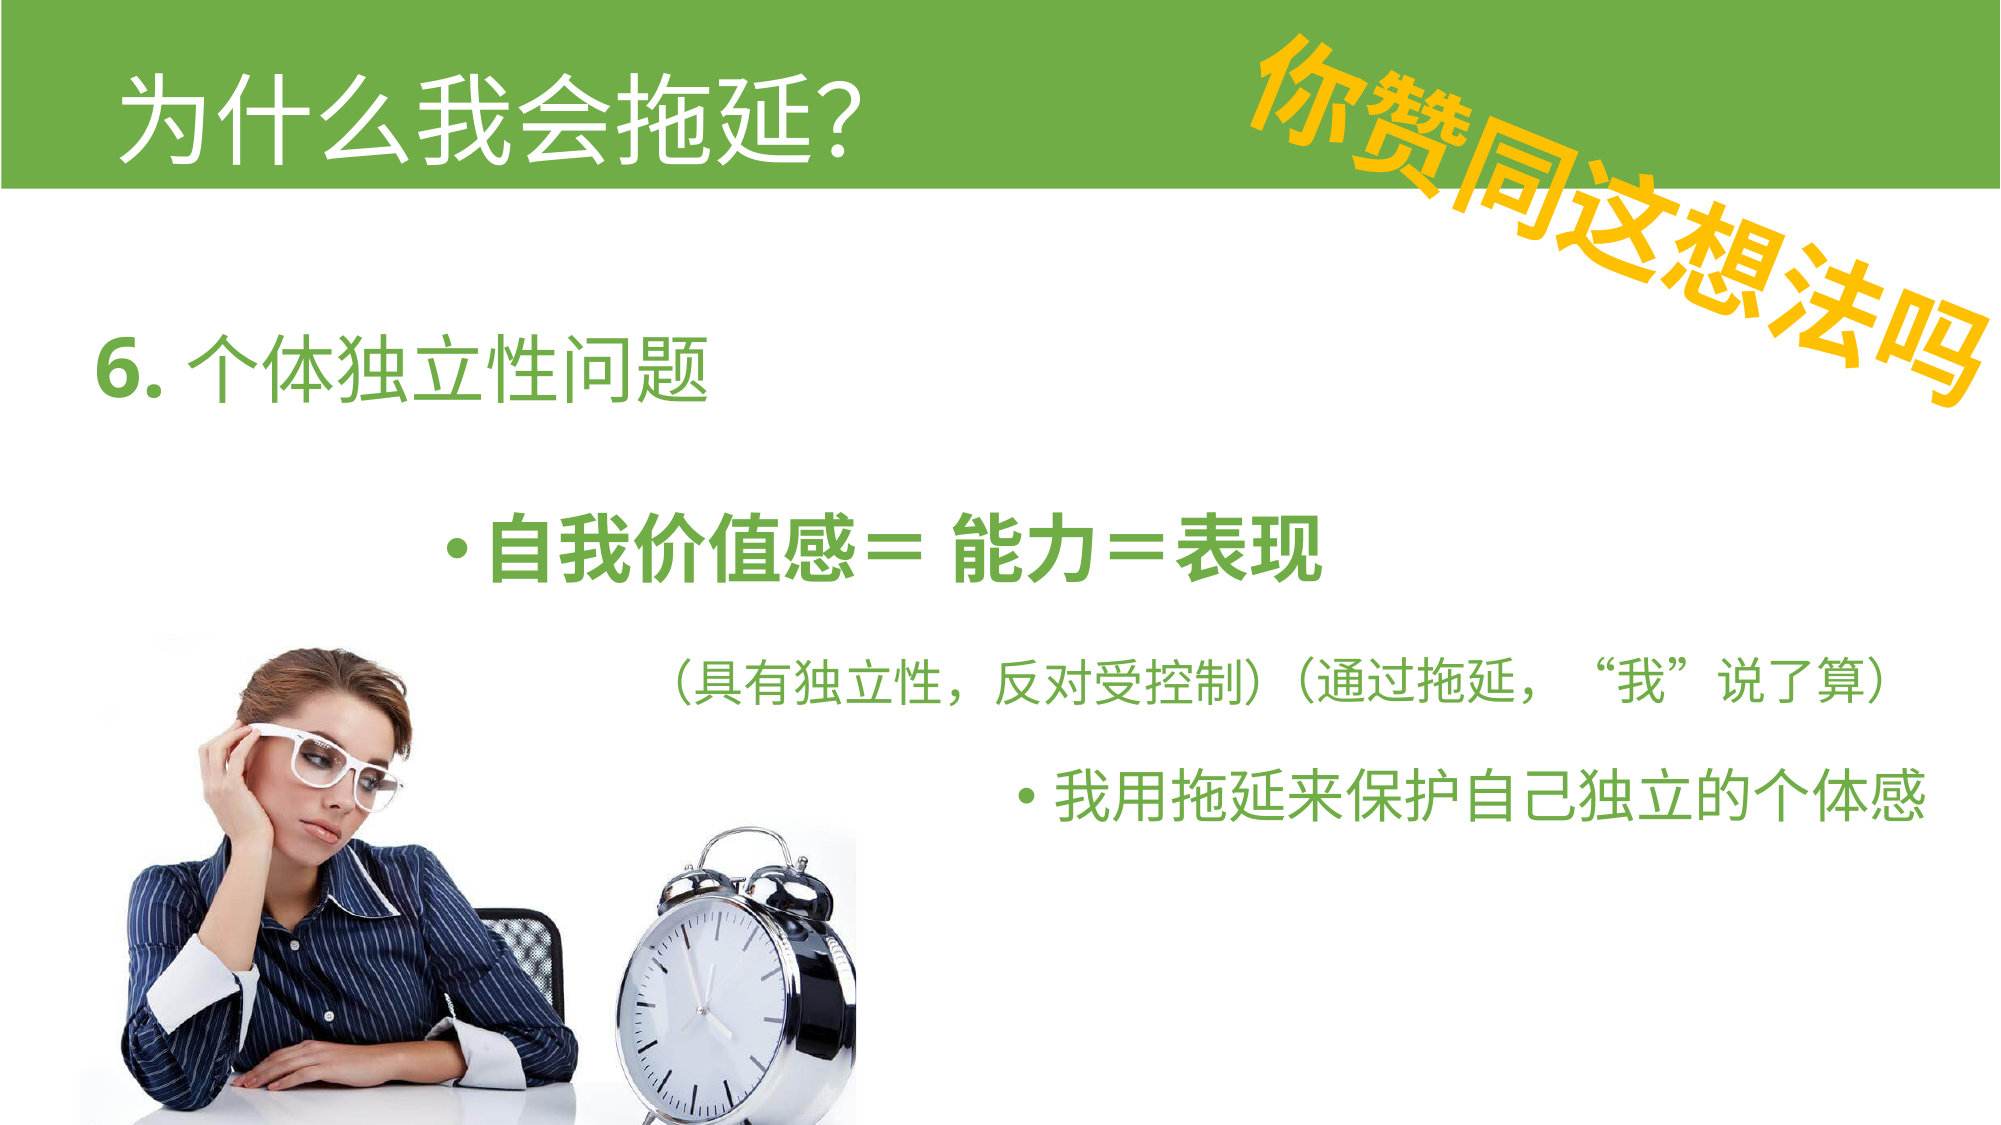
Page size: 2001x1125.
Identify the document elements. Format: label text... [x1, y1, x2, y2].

text_box 自我价值感＝ 能力＝表现 [430, 504, 1408, 643]
list 我用拖延来保护自己独立的个体感 [1001, 760, 1968, 845]
text_box 6.个体独立性问题 [79, 318, 726, 484]
text_box 为什么我会拖延？ [99, 49, 1320, 185]
text_box [0, 0, 1350, 190]
text_box 你赞同这想法吗 [1249, 0, 2000, 453]
text_box （具有独立性，反对受控制） [857, 643, 1309, 719]
text_box （通过拖延，“我”说了算） [1252, 641, 1932, 717]
text_box [1287, 0, 2000, 190]
picture [79, 621, 857, 1125]
